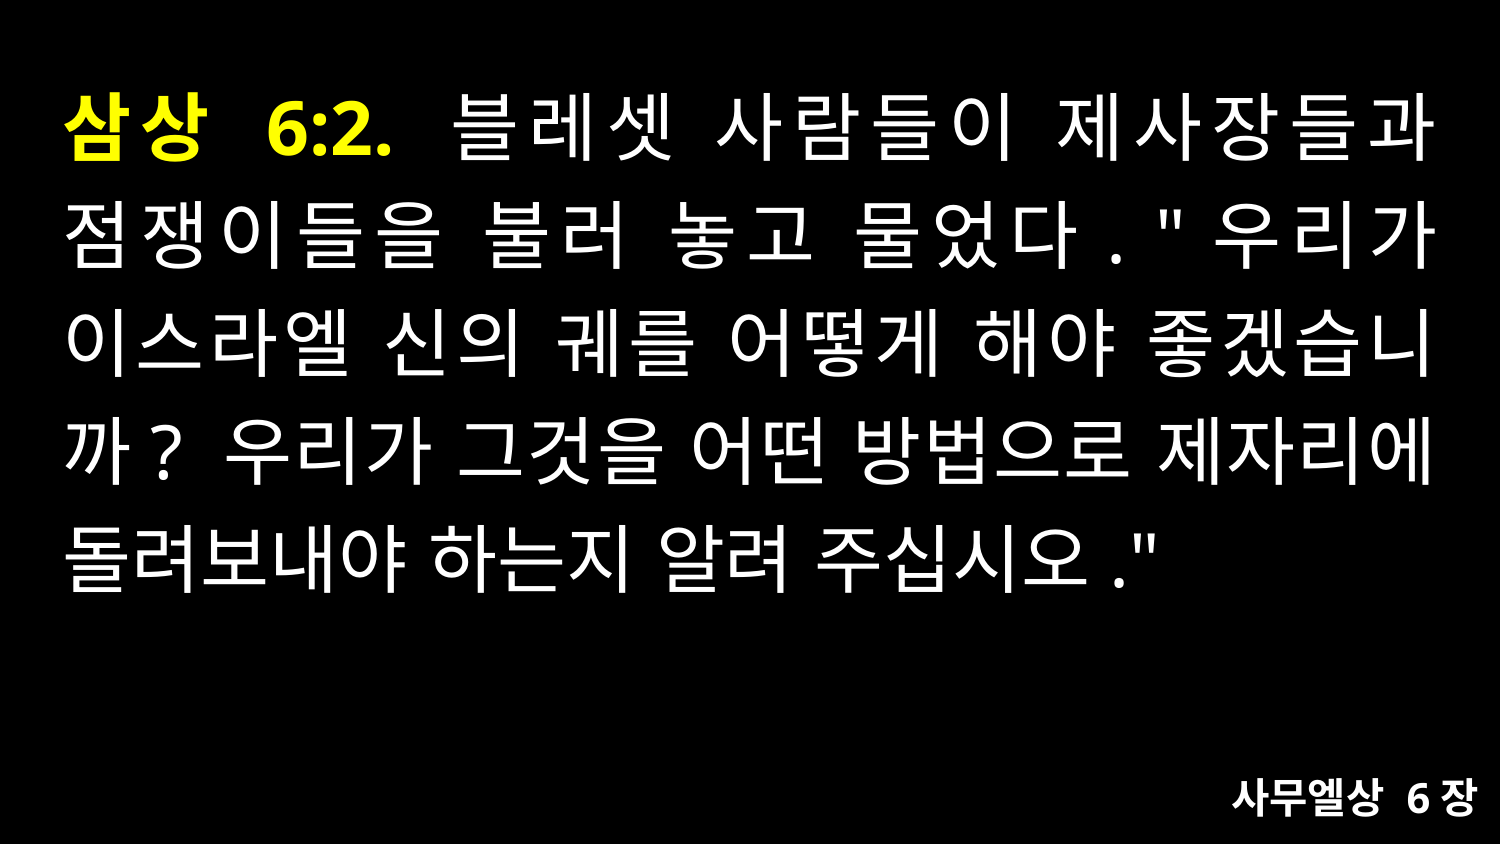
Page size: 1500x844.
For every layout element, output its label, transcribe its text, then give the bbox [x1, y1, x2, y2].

title 삼상 6:2. 블레셋 사람들이 제사장들과 점쟁이들을 불러 놓고 물었다. "우리가 이스라엘 신의 궤를 어떻게 해야 좋겠습니까? 우리가 그것을 어떤 방법으로 제자리에 돌려보내야 하는지 알려 주십시오." [0, 0, 1500, 844]
subtitle 사무엘상 6장 [916, 770, 1500, 844]
